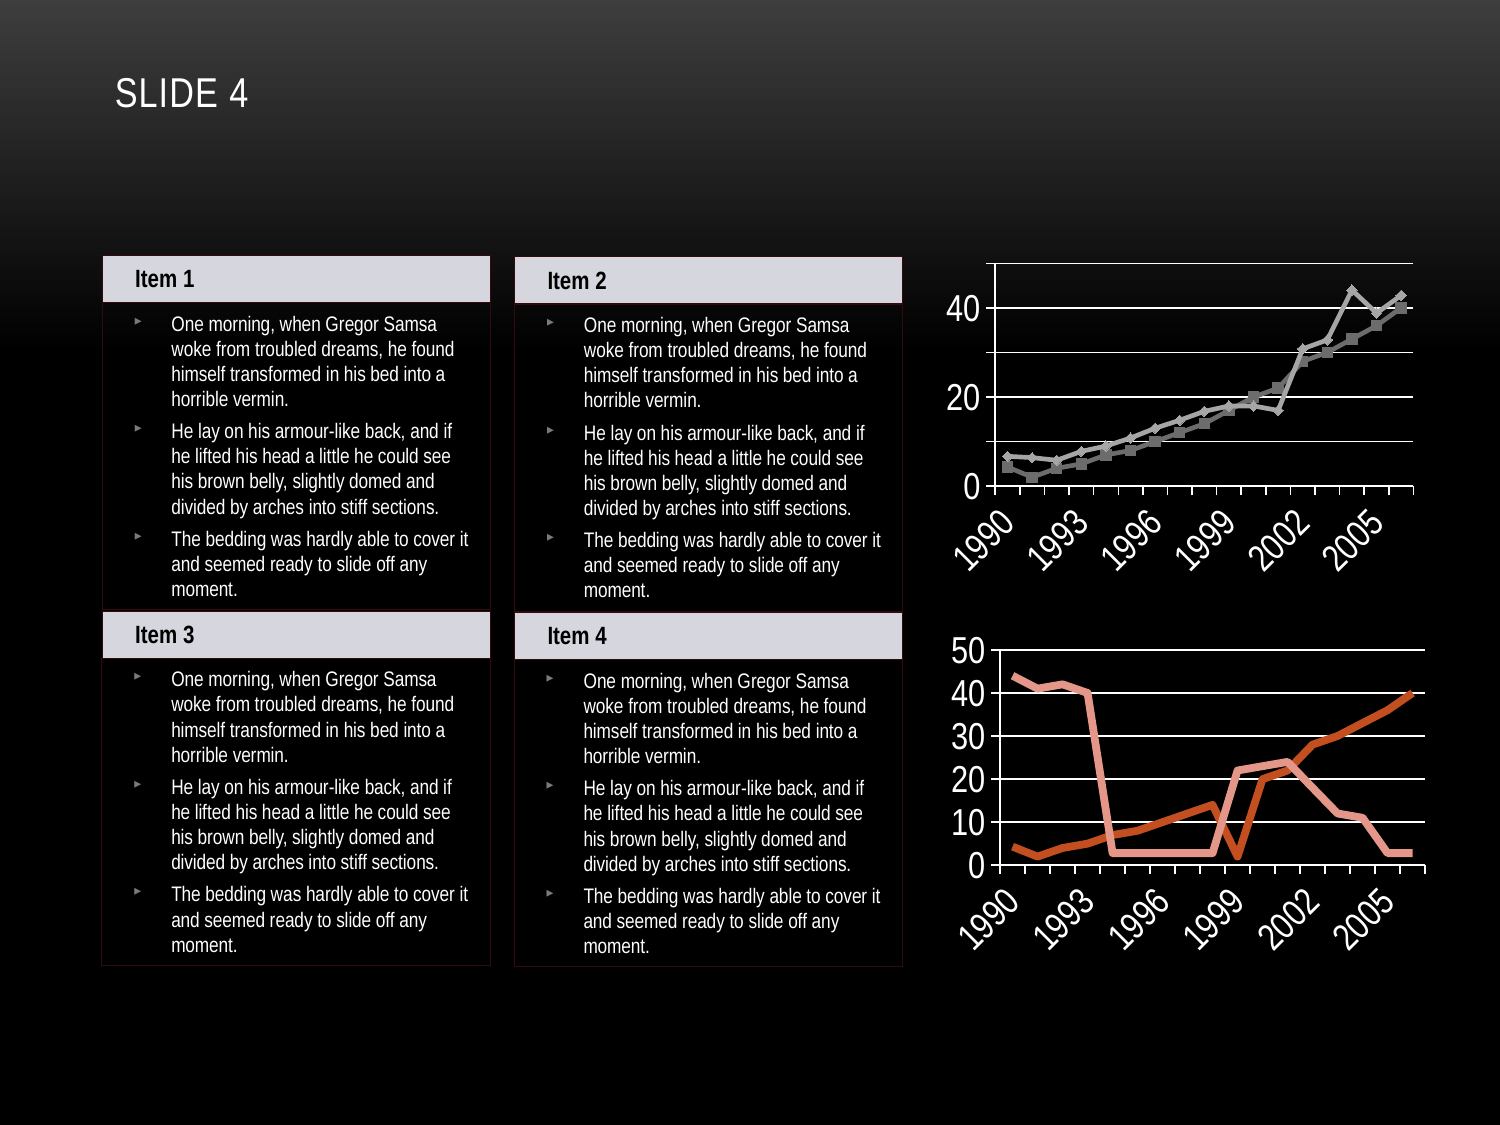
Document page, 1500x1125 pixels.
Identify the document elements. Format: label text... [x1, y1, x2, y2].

text_box One morning, when Gregor Samsa woke from troubled dreams, he found himself transformed in his bed into a horrible vermin. He lay on his armour-like back, and if he lifted his head a little he could see his brown belly, slightly domed and divided by arches into stiff sections. The bedding was hardly able to cover it and seemed ready to slide off any moment. [514, 660, 903, 967]
text_box One morning, when Gregor Samsa woke from troubled dreams, he found himself transformed in his bed into a horrible vermin. He lay on his armour-like back, and if he lifted his head a little he could see his brown belly, slightly domed and divided by arches into stiff sections. The bedding was hardly able to cover it and seemed ready to slide off any moment. [514, 304, 903, 612]
text_box Item 1 [102, 255, 491, 303]
title Slide 4 [99, 19, 1400, 124]
chart [933, 256, 1424, 587]
text_box Item 4 [514, 612, 903, 660]
text_box One morning, when Gregor Samsa woke from troubled dreams, he found himself transformed in his bed into a horrible vermin. He lay on his armour-like back, and if he lifted his head a little he could see his brown belly, slightly domed and divided by arches into stiff sections. The bedding was hardly able to cover it and seemed ready to slide off any moment. [102, 303, 491, 610]
text_box One morning, when Gregor Samsa woke from troubled dreams, he found himself transformed in his bed into a horrible vermin. He lay on his armour-like back, and if he lifted his head a little he could see his brown belly, slightly domed and divided by arches into stiff sections. The bedding was hardly able to cover it and seemed ready to slide off any moment. [101, 658, 491, 966]
chart [938, 621, 1436, 966]
text_box Item 3 [102, 611, 491, 659]
text_box Item 2 [514, 256, 903, 304]
